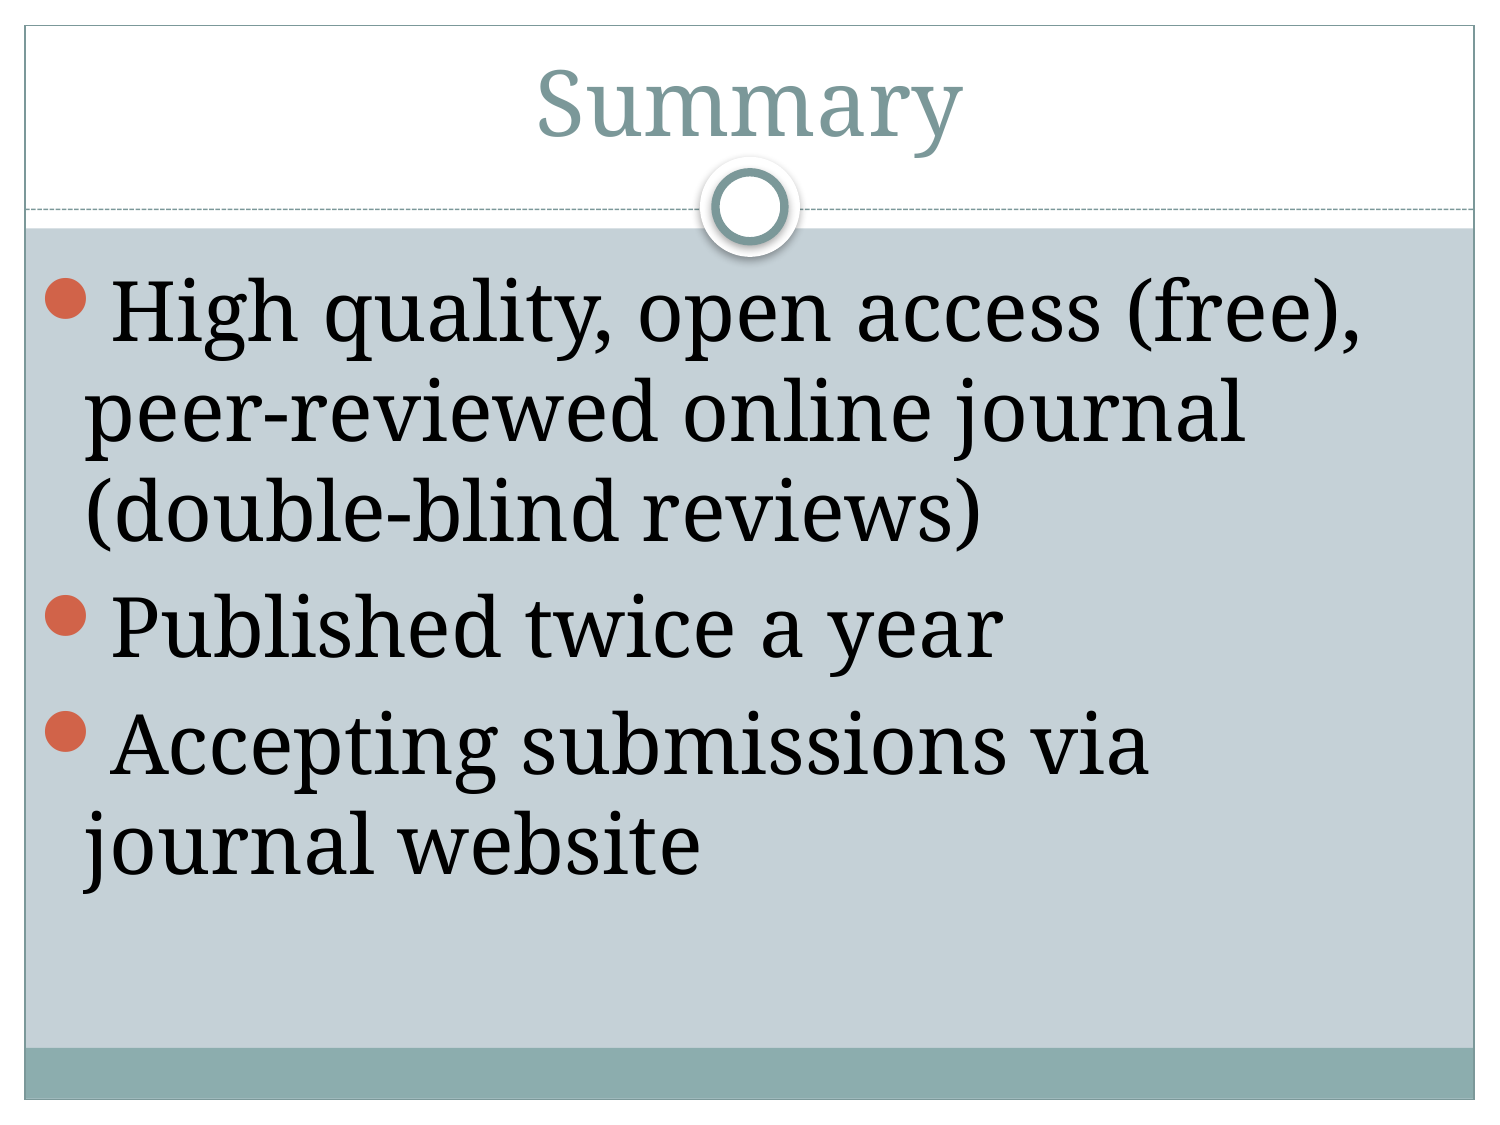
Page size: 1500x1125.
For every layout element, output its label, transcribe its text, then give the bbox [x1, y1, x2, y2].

title Summary [49, 37, 1450, 162]
list High quality, open access (free), peer-reviewed online journal (double-blind reviews) Published twice a year Accepting submissions via journal website [24, 250, 1463, 1001]
